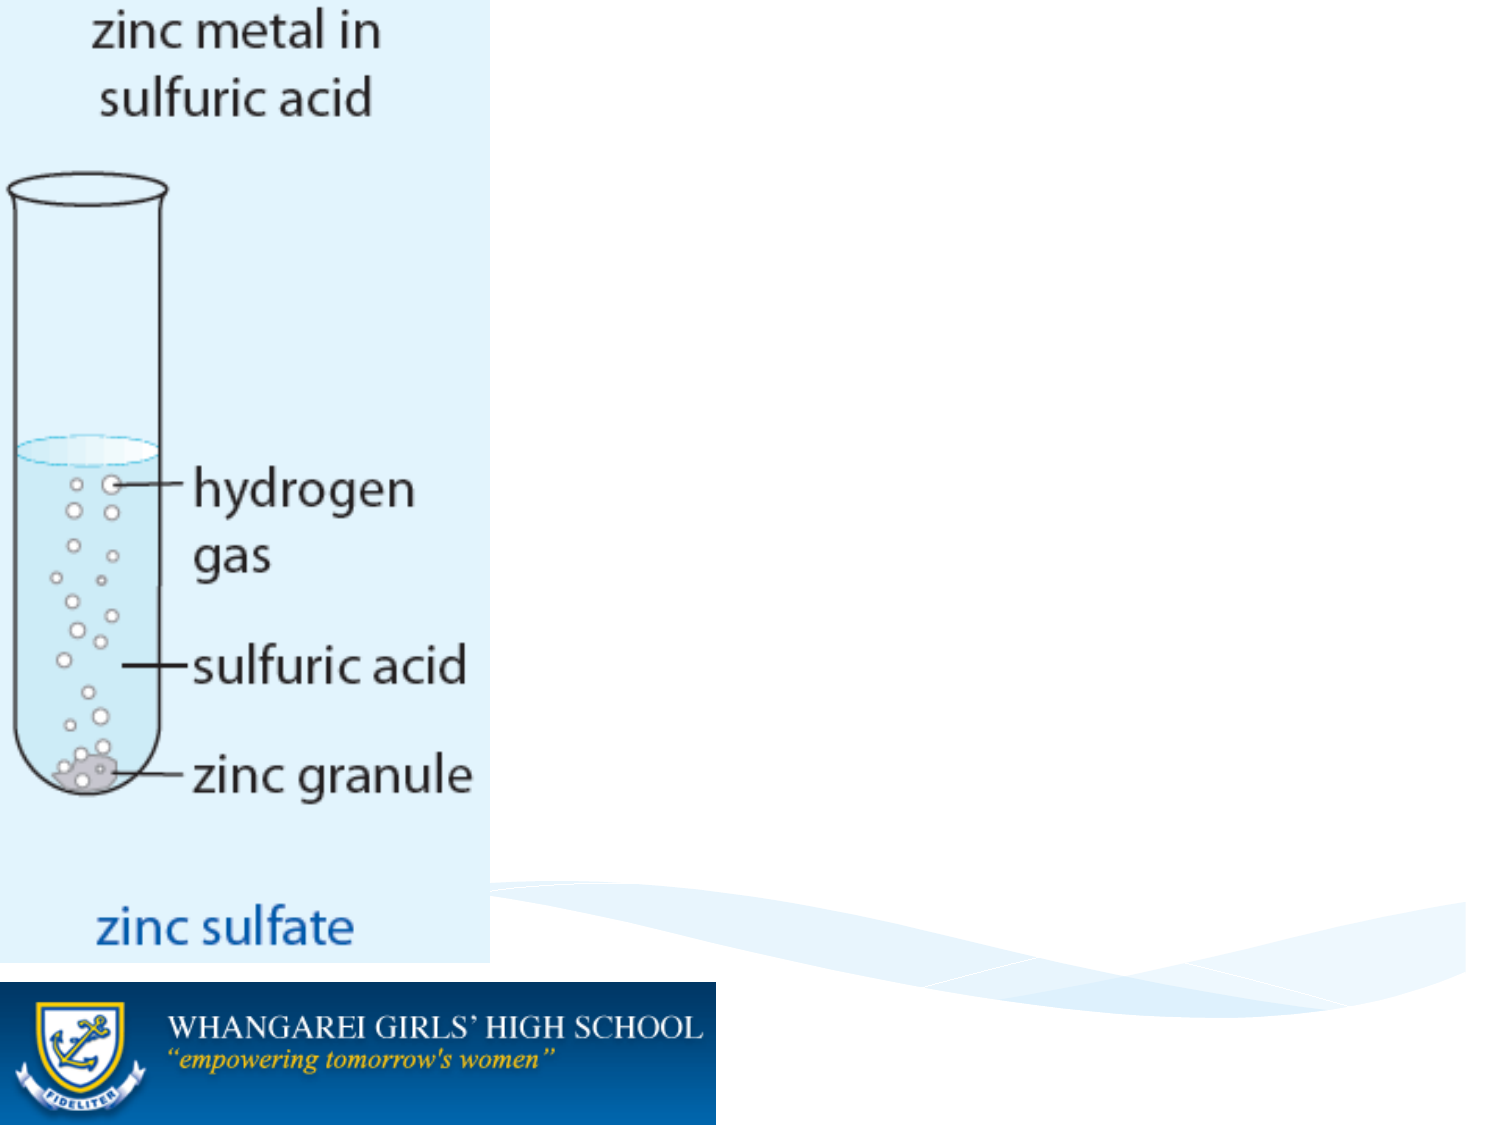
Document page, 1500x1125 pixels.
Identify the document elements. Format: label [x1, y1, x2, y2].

picture [0, 982, 716, 1125]
picture [0, 0, 491, 963]
